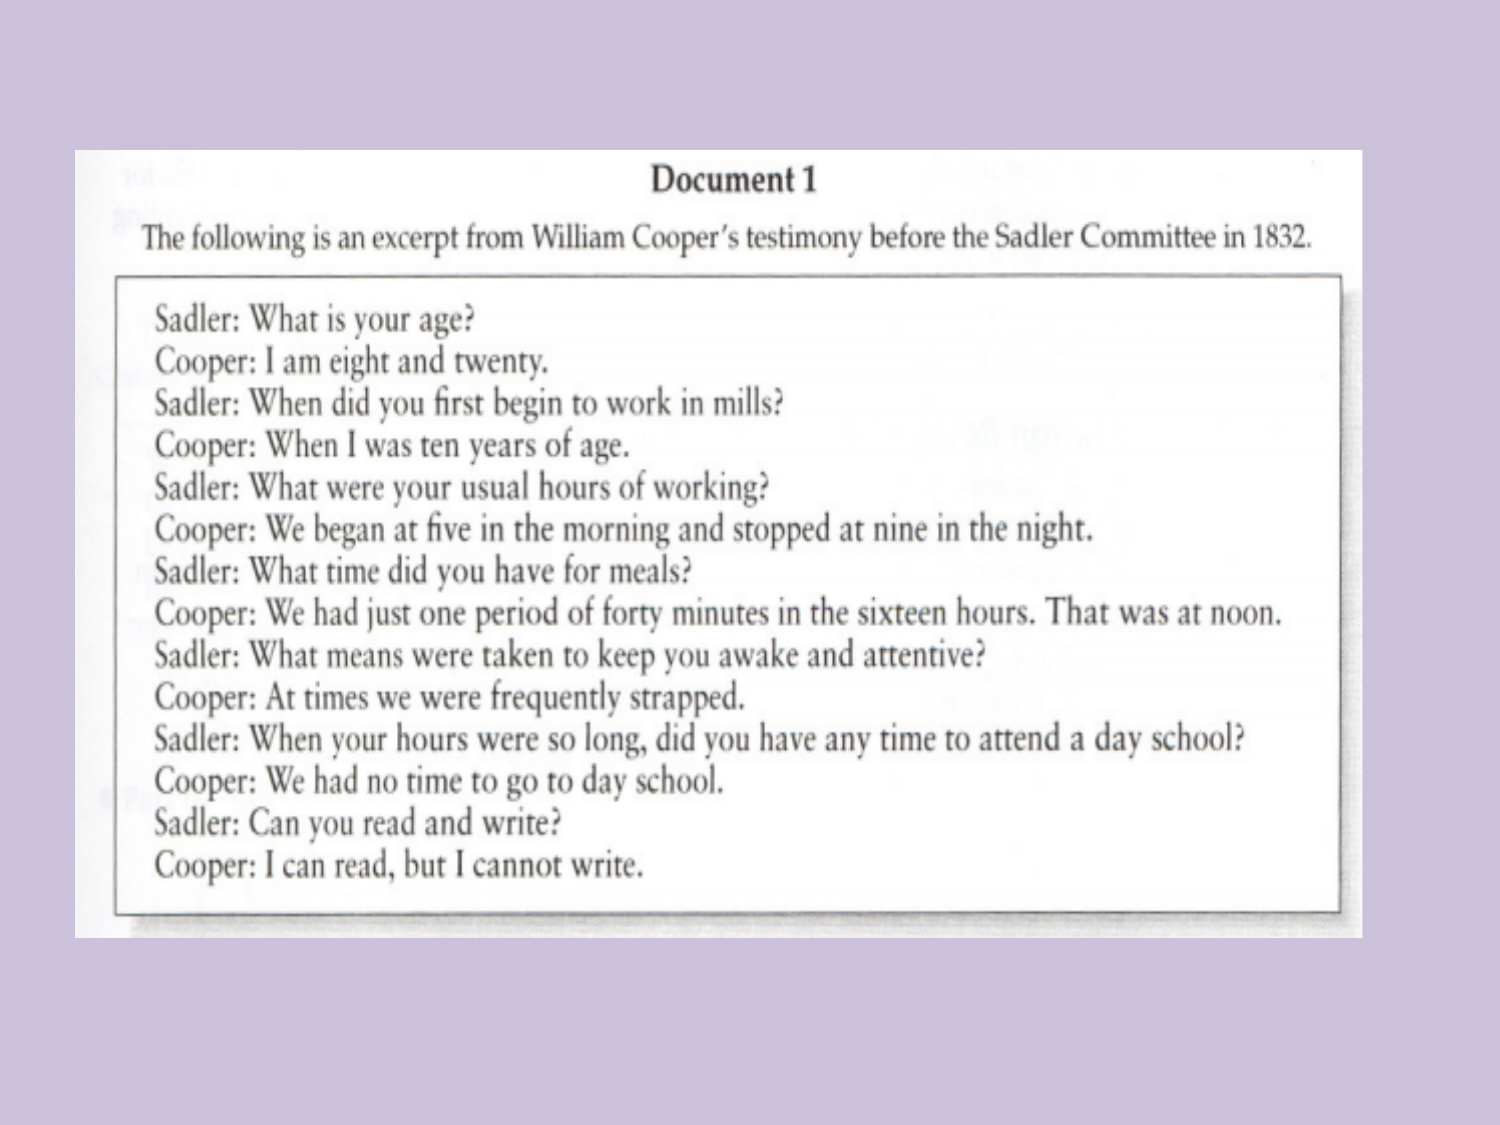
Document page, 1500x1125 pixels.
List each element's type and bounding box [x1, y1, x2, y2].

picture [74, 149, 1363, 938]
